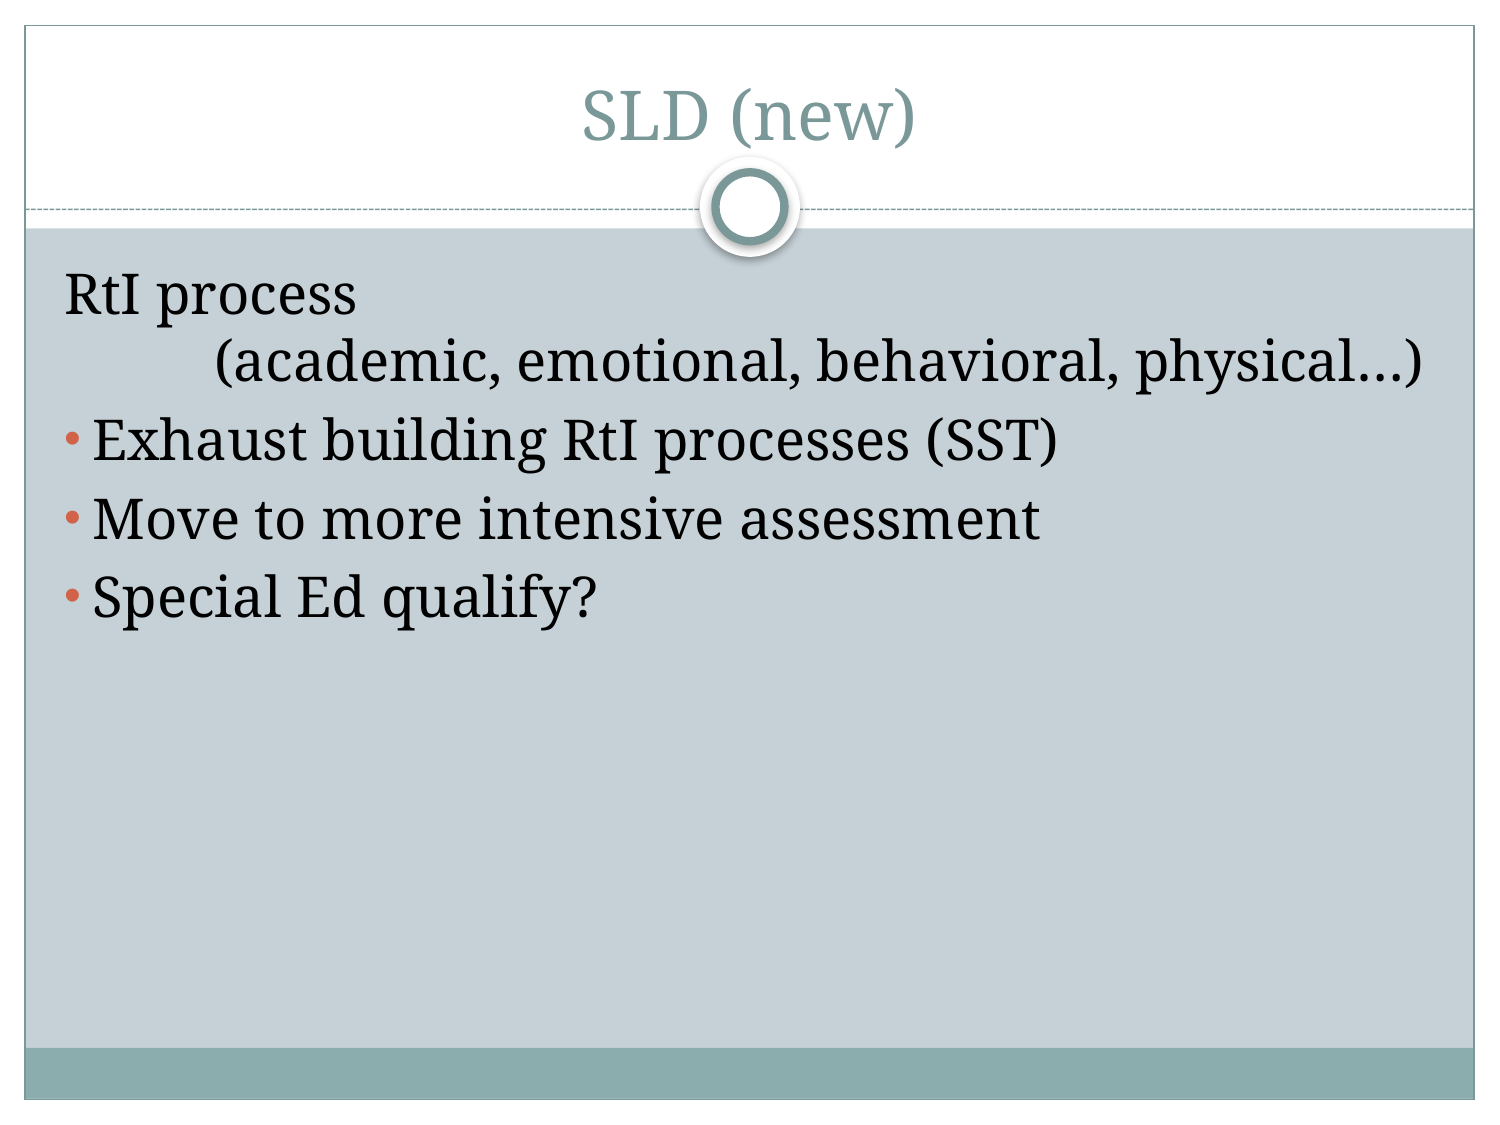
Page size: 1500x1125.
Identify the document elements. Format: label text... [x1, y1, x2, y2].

title SLD (new) [49, 37, 1450, 162]
list RtI process (academic, emotional, behavioral, physical…) Exhaust building RtI processes (SST) Move to more intensive assessment Special Ed qualify? [49, 250, 1445, 1001]
